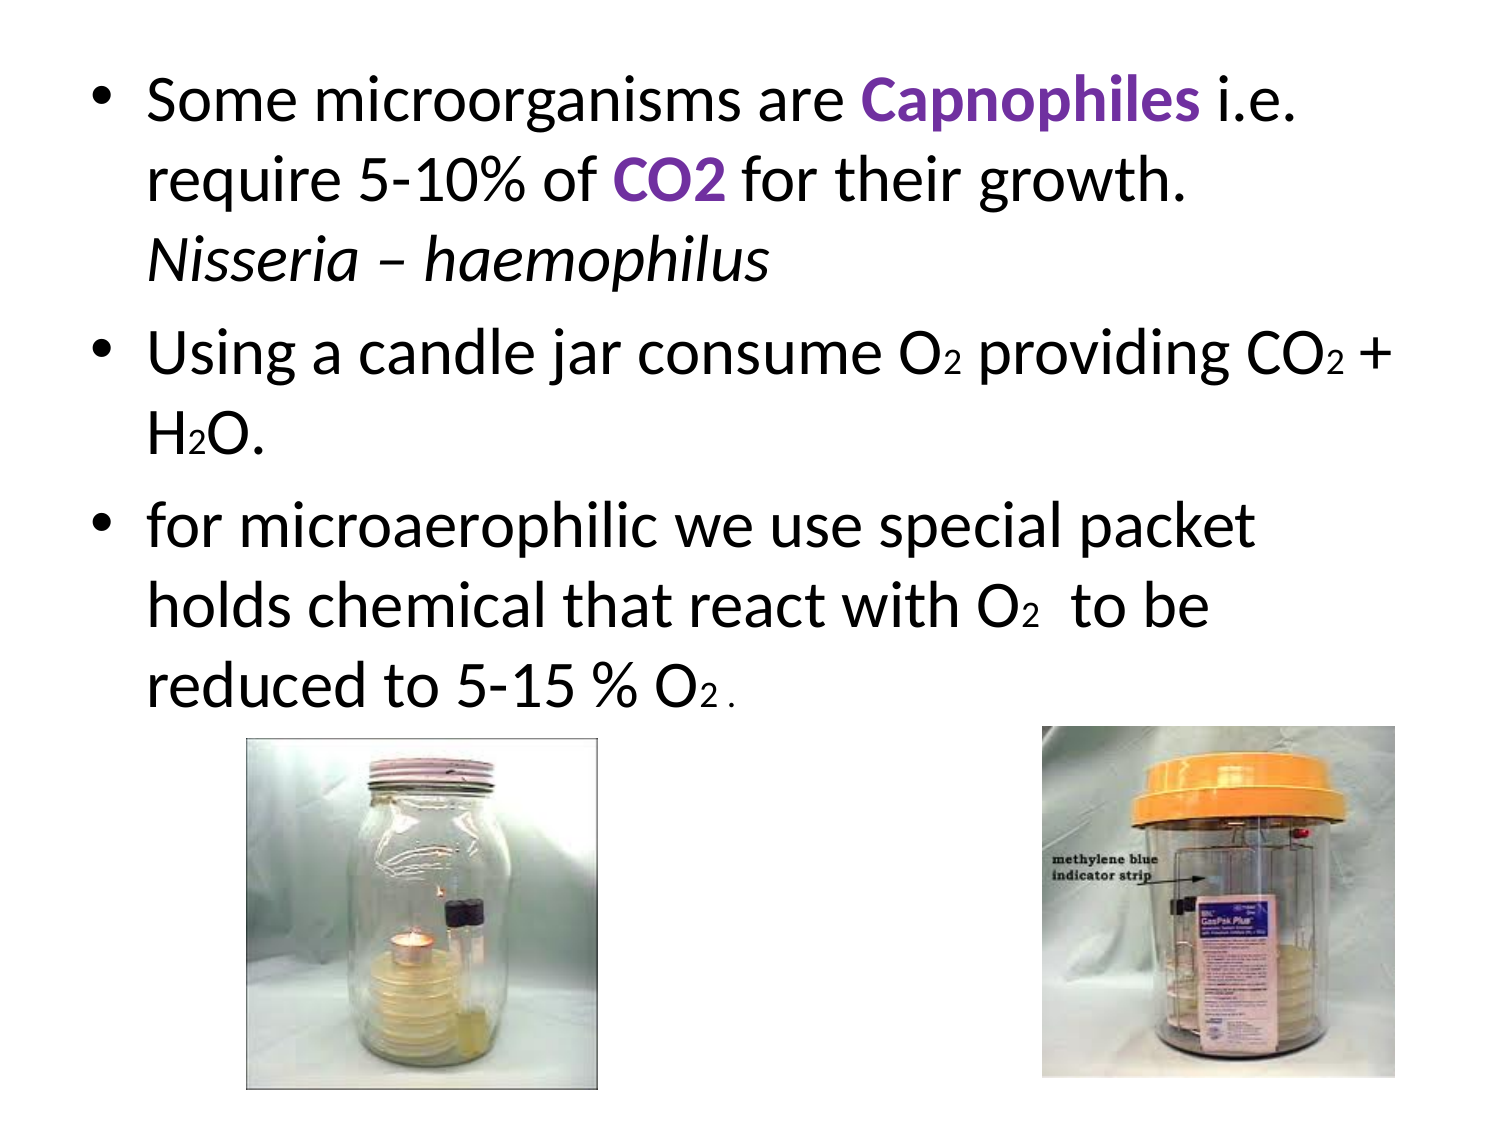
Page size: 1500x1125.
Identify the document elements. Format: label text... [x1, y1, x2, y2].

picture [1042, 726, 1395, 1079]
picture [245, 738, 598, 1091]
list Some microorganisms are Capnophiles i.e. require 5-10% of CO2 for their growth. Nisseria – haemophilus Using a candle jar consume O2 providing CO2 + H2O. for microaerophilic we use special packet holds chemical that react with O2 to be reduced to 5-15 % O2 . [75, 46, 1425, 1125]
